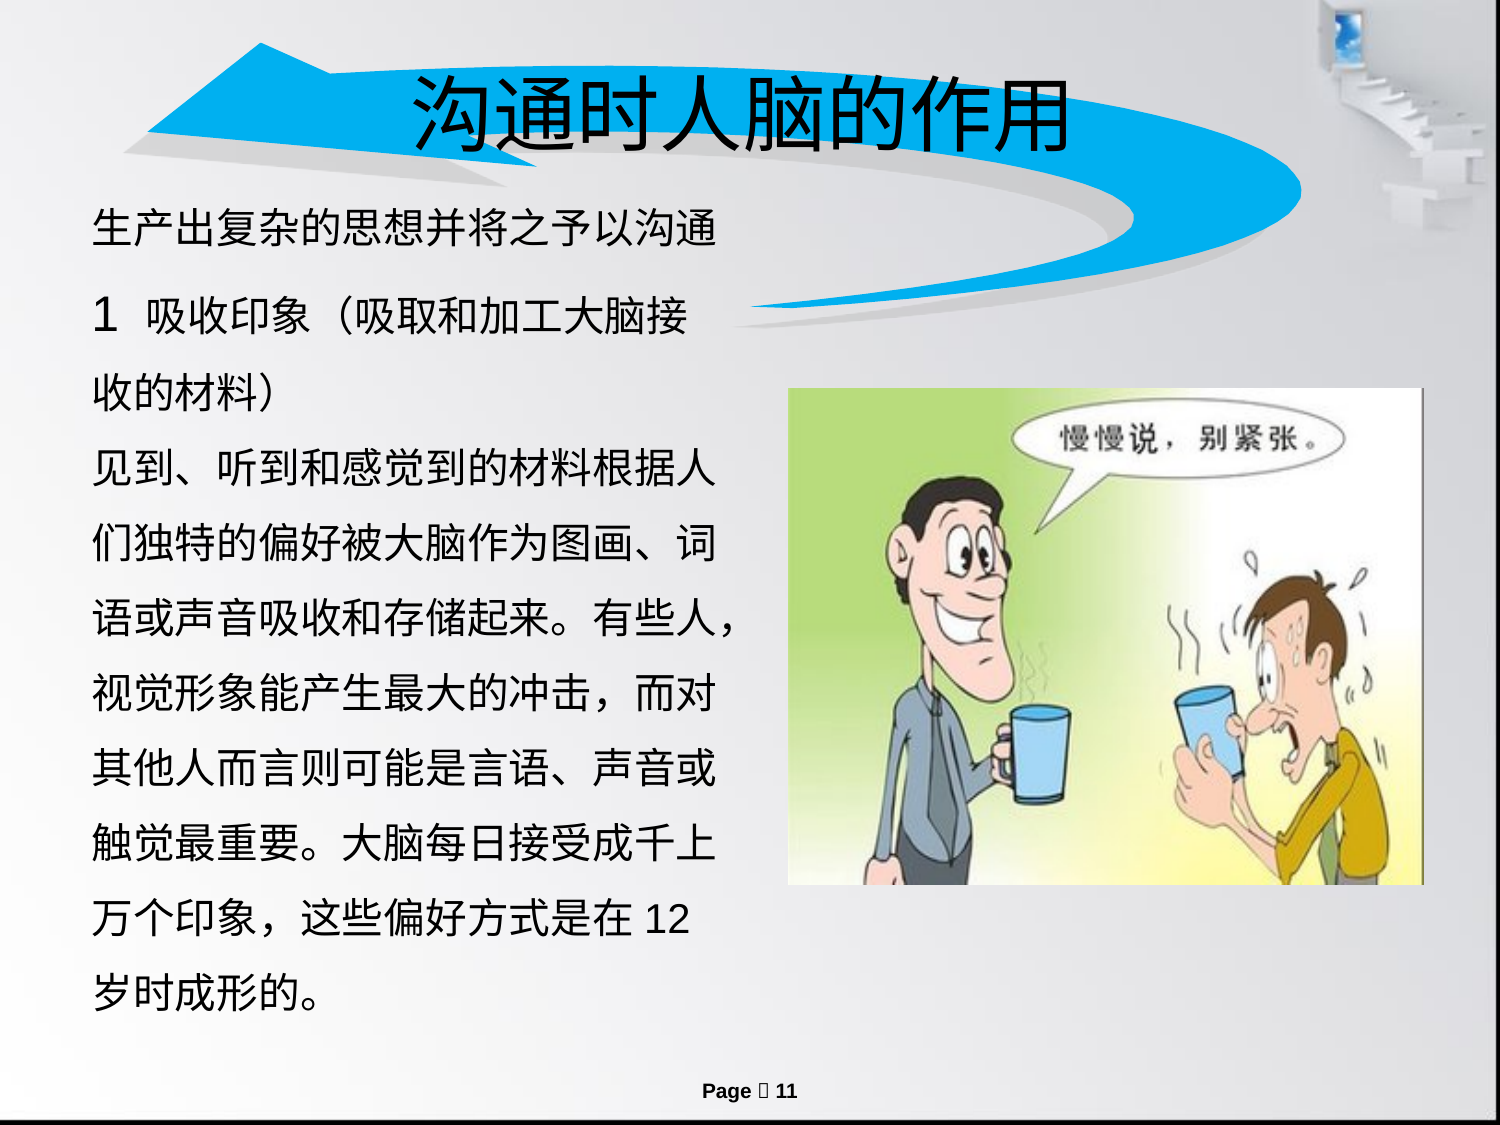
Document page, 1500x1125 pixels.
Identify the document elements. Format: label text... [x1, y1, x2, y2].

picture [0, 0, 1500, 1125]
list 生产出复杂的思想并将之予以沟通 1 吸收印象（吸取和加工大脑接收的材料） 见到、听到和感觉到的材料根据人们独特的偏好被大脑作为图画、词语或声音吸收和存储起来。有些人，视觉形象能产生最大的冲击，而对其他人而言则可能是言语、声音或触觉最重要。大脑每日接受成千上万个印象，这些偏好方式是在12岁时成形的。 [76, 184, 740, 600]
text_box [147, 42, 1302, 309]
